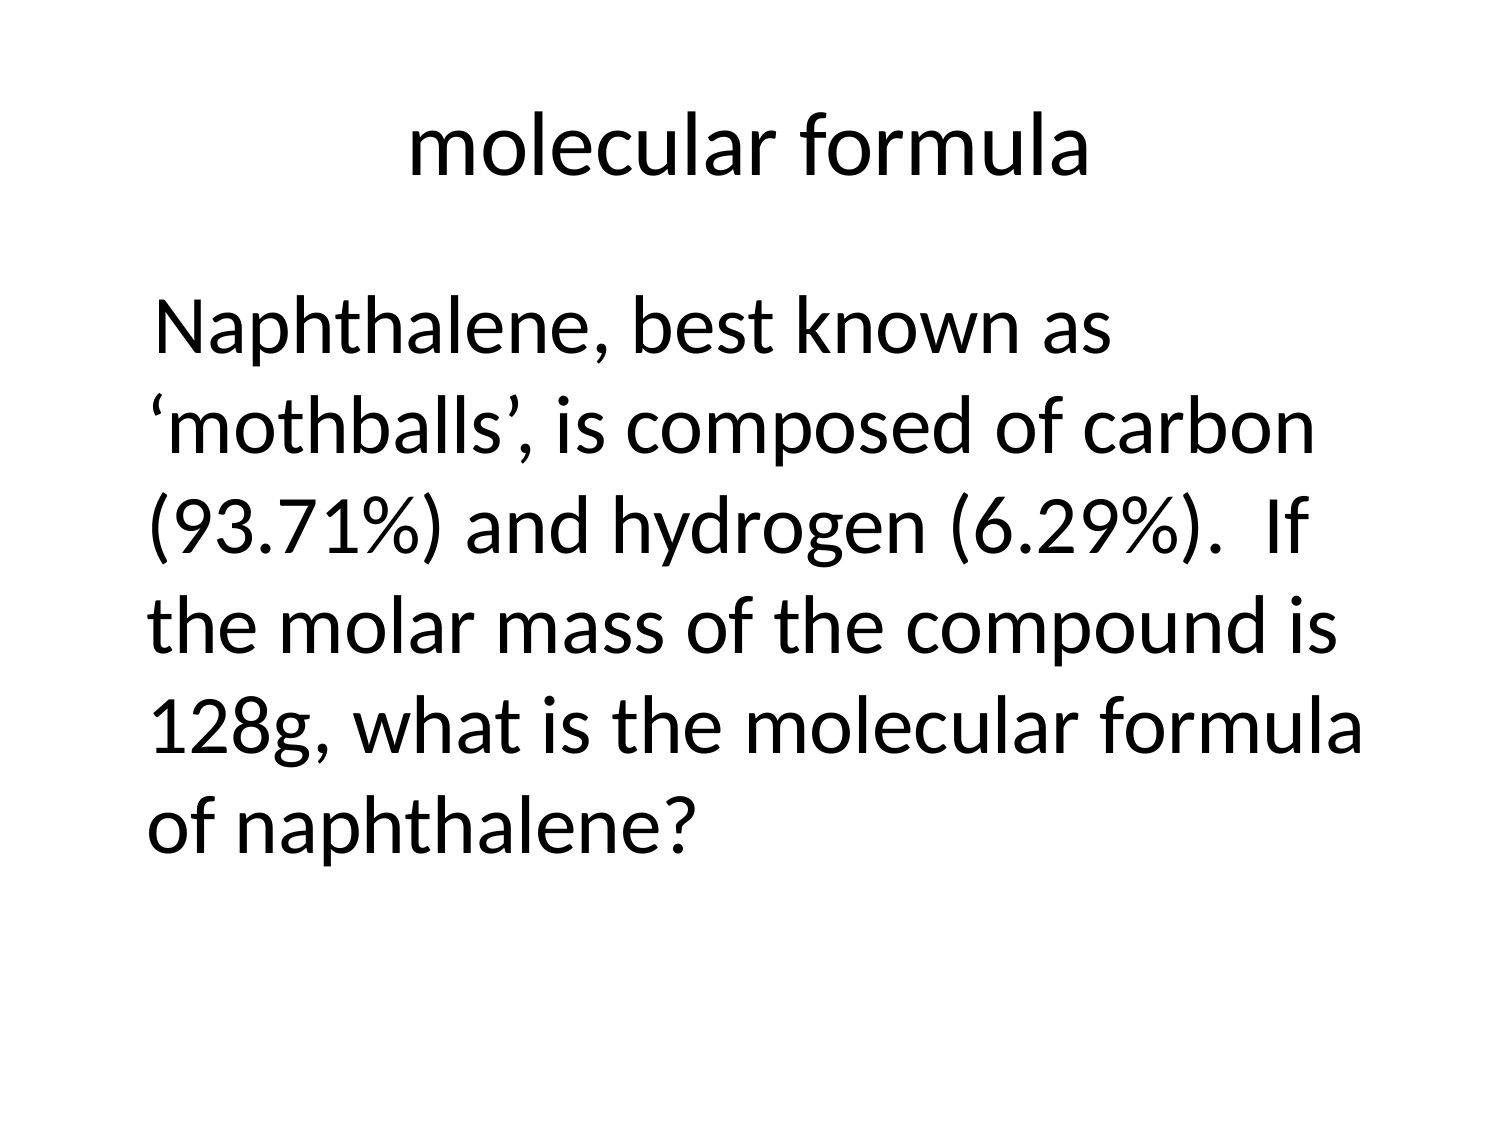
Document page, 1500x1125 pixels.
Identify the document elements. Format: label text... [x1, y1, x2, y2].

title molecular formula [75, 45, 1425, 233]
list Naphthalene, best known as ‘mothballs’, is composed of carbon (93.71%) and hydrogen (6.29%). If the molar mass of the compound is 128g, what is the molecular formula of naphthalene? [75, 262, 1425, 1005]
